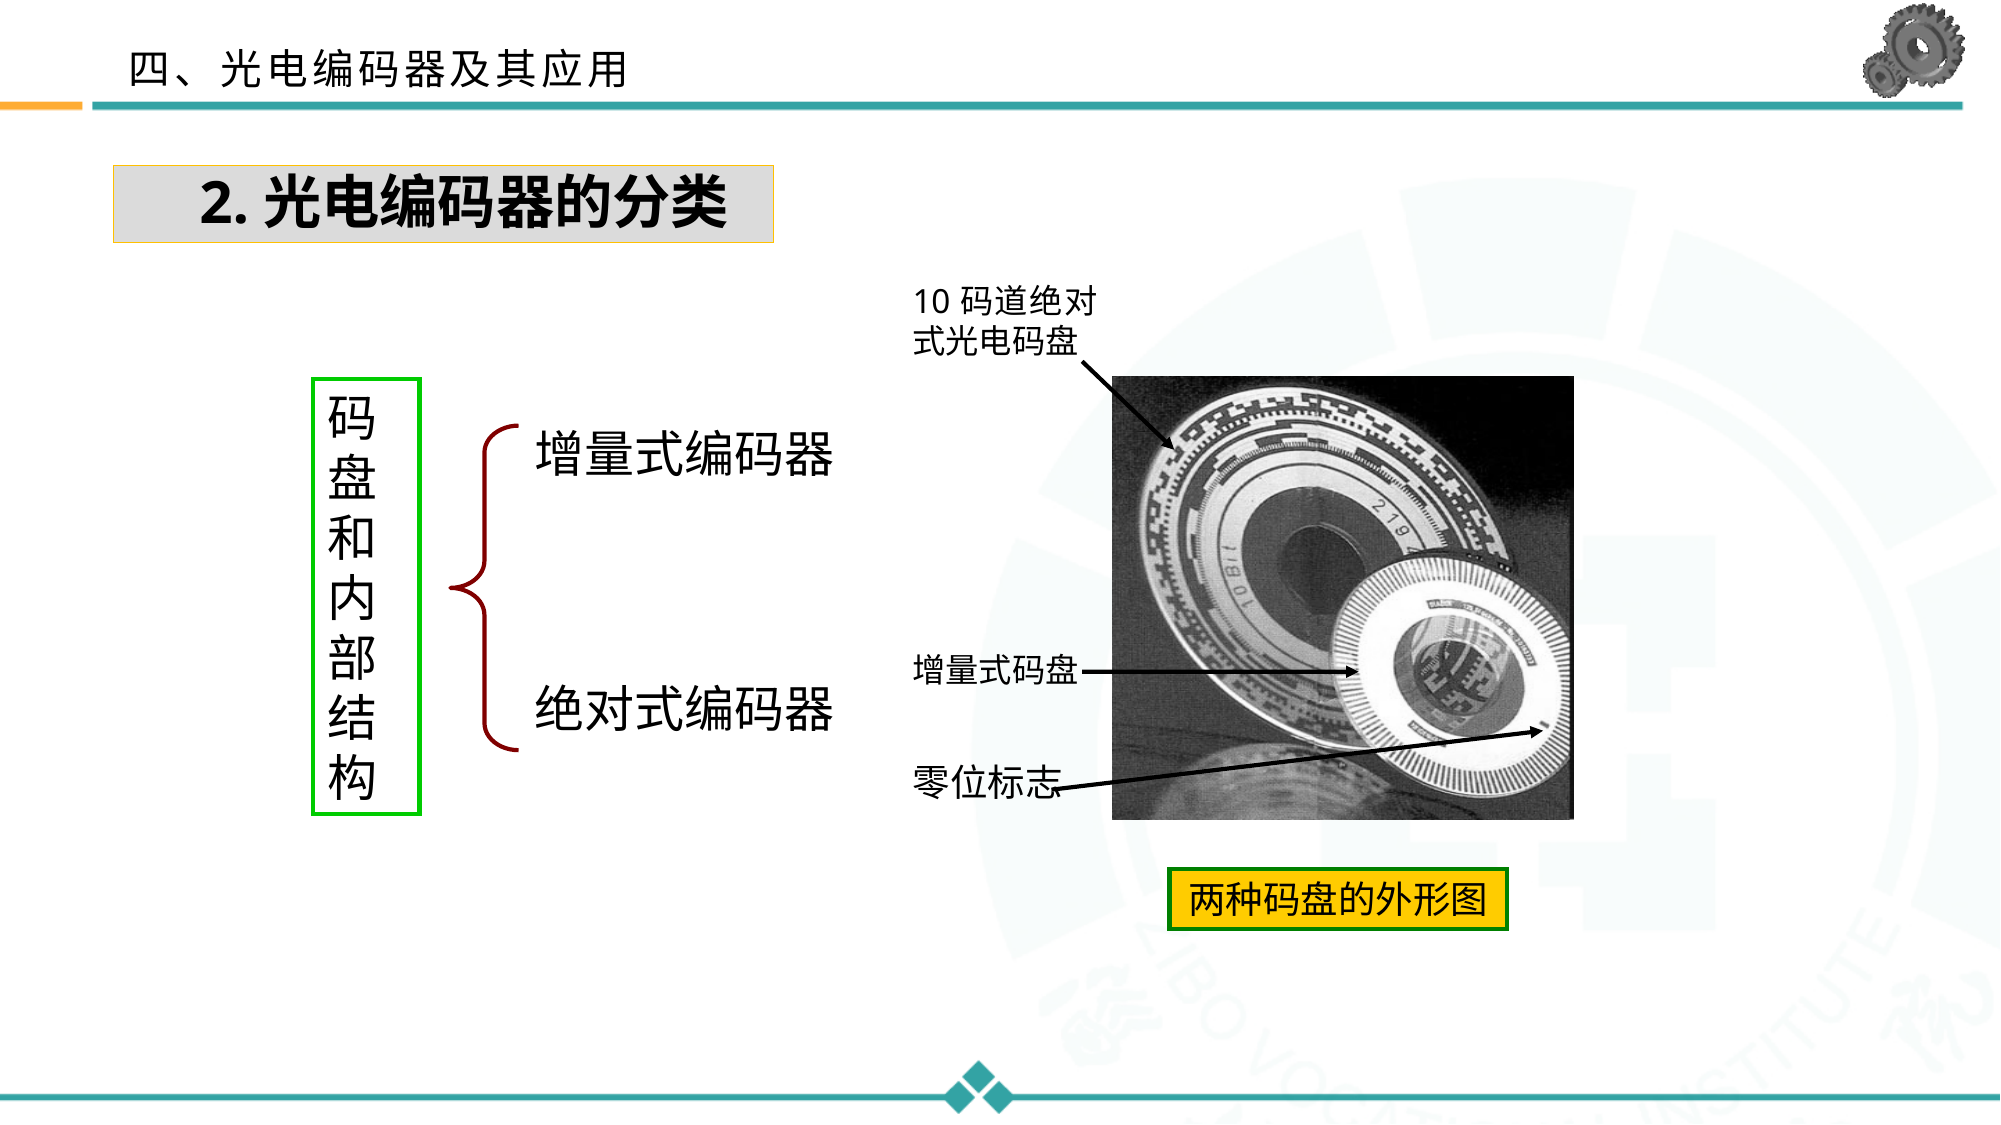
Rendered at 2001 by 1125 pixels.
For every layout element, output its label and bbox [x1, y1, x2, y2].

text_box [897, 273, 1574, 849]
picture [0, 0, 2000, 1124]
